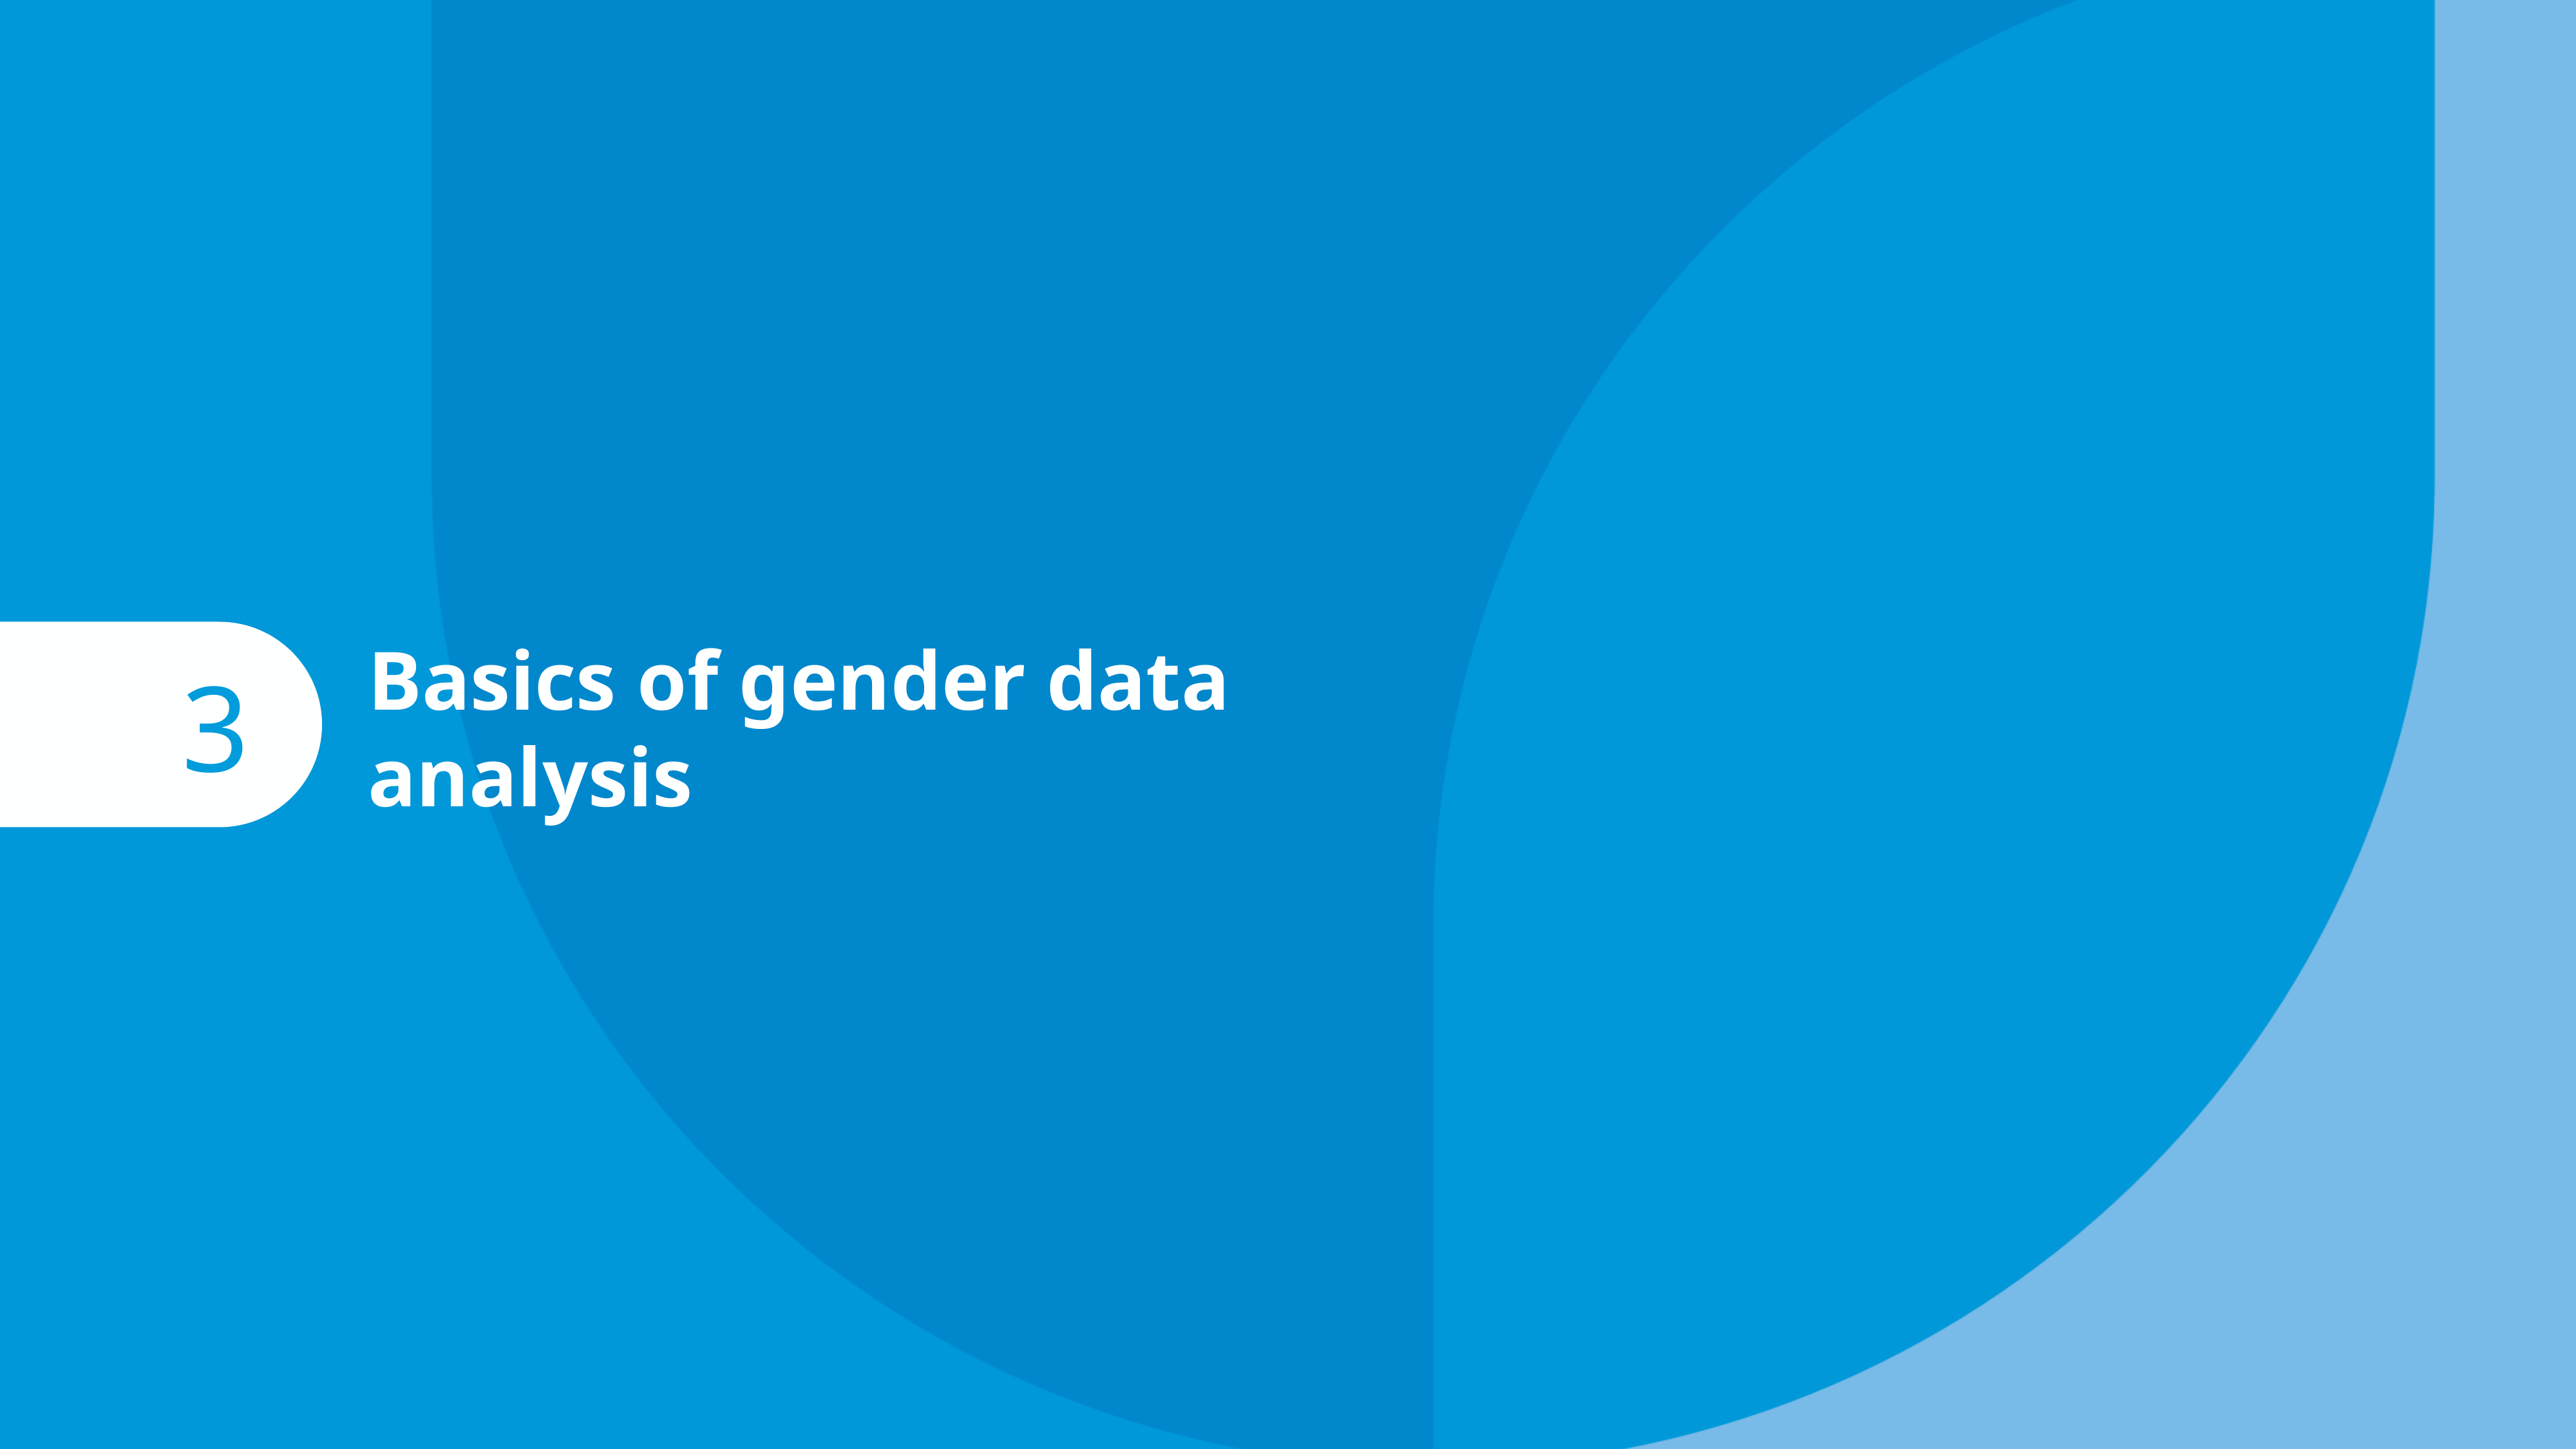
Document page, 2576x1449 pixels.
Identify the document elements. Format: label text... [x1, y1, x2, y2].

list 3 [3, 652, 250, 797]
list Basics of gender data analysis [368, 628, 1345, 824]
